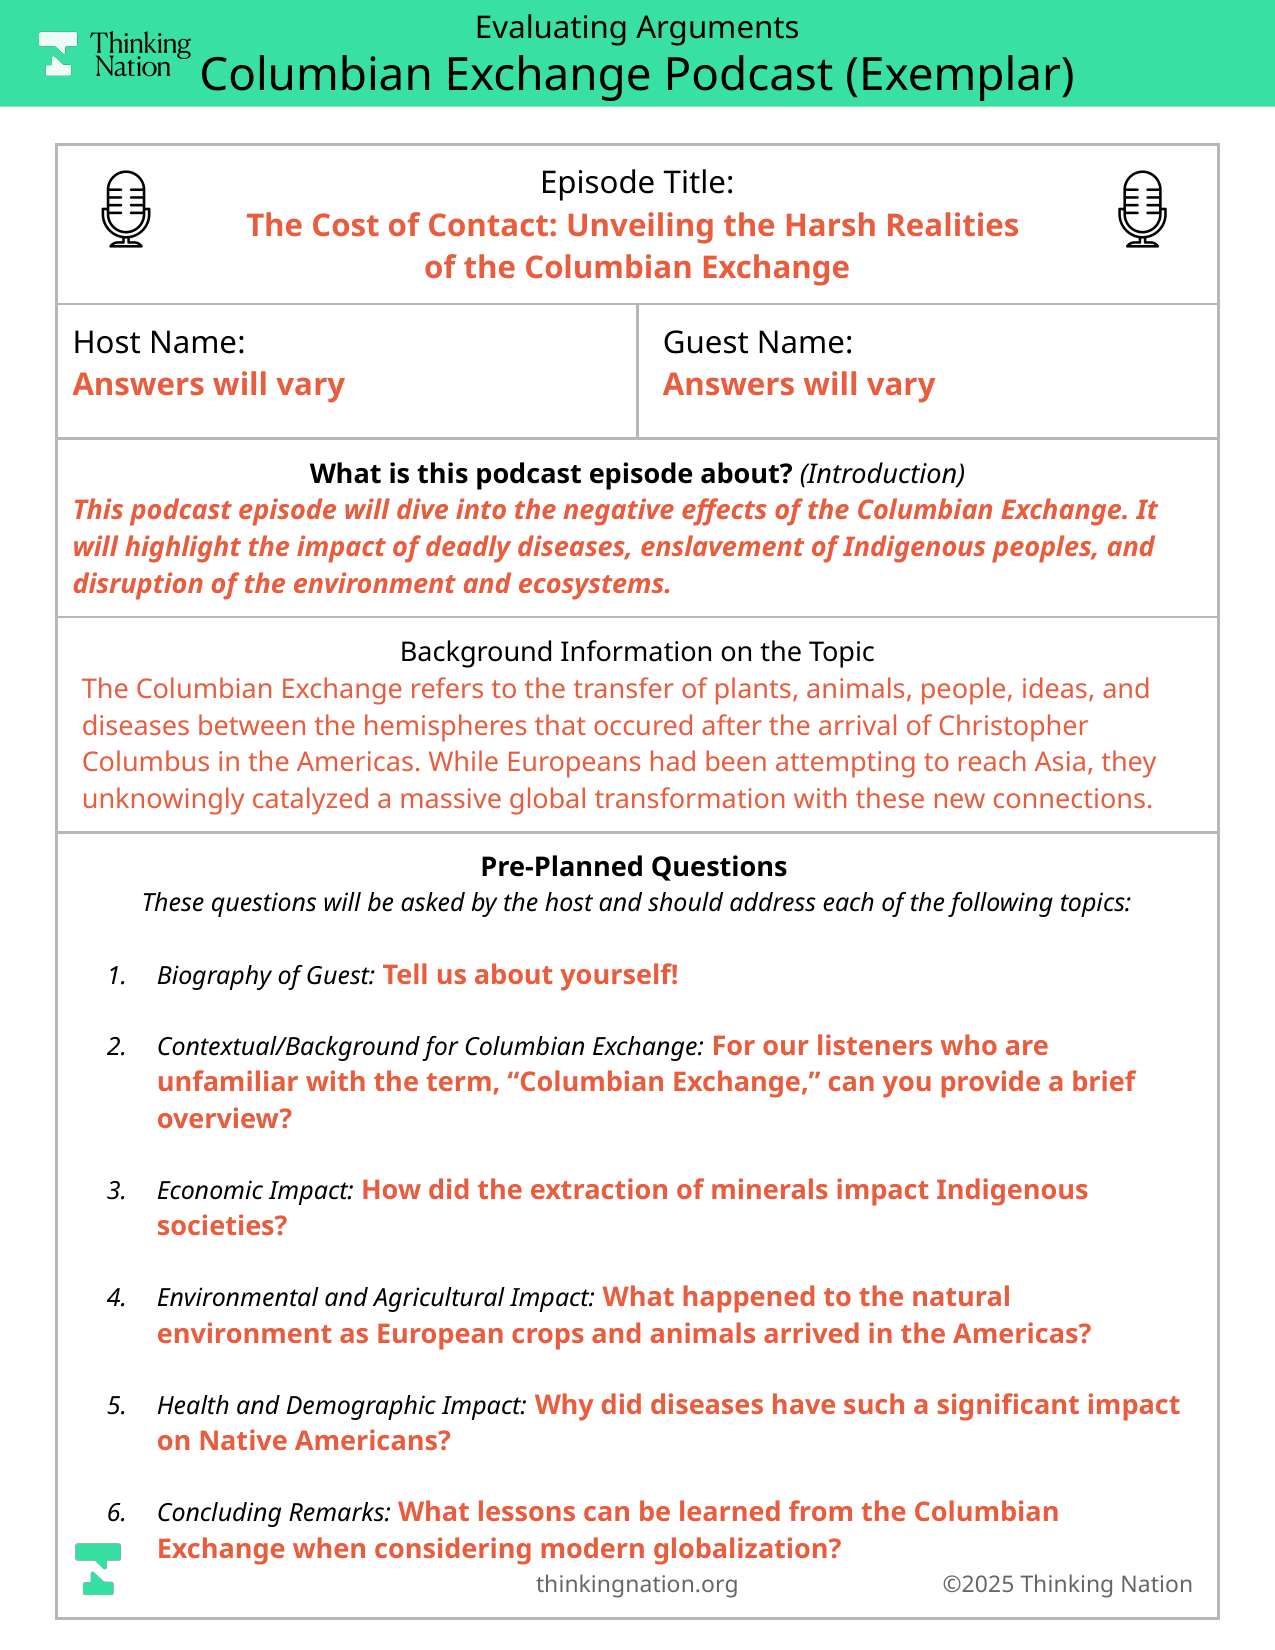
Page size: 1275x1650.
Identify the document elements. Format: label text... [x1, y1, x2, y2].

table_cell Guest Name: Answers will vary [639, 305, 1217, 437]
picture [22, 17, 196, 90]
text_box Evaluating Arguments Columbian Exchange Podcast (Exemplar) [0, 0, 1275, 107]
table_cell Host Name: Answers will vary [58, 305, 636, 437]
picture [62, 1533, 134, 1605]
table_cell Background Information on the Topic The Columbian Exchange refers to the transfer of plants, animals, people, ideas, and diseases between the hemispheres that occured after the arrival of Christopher Columbus in the Americas. While Europeans had been attempting to reach Asia, they unknowingly catalyzed a massive global transformation with these new connections. [58, 618, 1217, 831]
table_cell Pre-Planned Questions These questions will be asked by the host and should address each of the following topics: Biography of Guest: Tell us about yourself! Contextual/Background for Columbian Exchange: For our listeners who are unfamiliar with the term, “Columbian Exchange,” can you provide a brief overview? Economic Impact: How did the extraction of minerals impact Indigenous societies? Environmental and Agricultural Impact: What happened to the natural environment as European crops and animals arrived in the Americas? Health and Demographic Impact: Why did diseases have such a significant impact on Native Americans? Concluding Remarks: What lessons can be learned from the Columbian Exchange when considering modern globalization? [58, 834, 1217, 1617]
picture [1088, 155, 1197, 263]
table_header Episode Title: The Cost of Contact: Unveiling the Harsh Realities of the Columbian Exchange [58, 146, 1217, 303]
table_cell What is this podcast episode about? (Introduction) This podcast episode will dive into the negative effects of the Columbian Exchange. It will highlight the impact of deadly diseases, enslavement of Indigenous peoples, and disruption of the environment and ecosystems. [58, 440, 1217, 616]
picture [72, 155, 180, 263]
